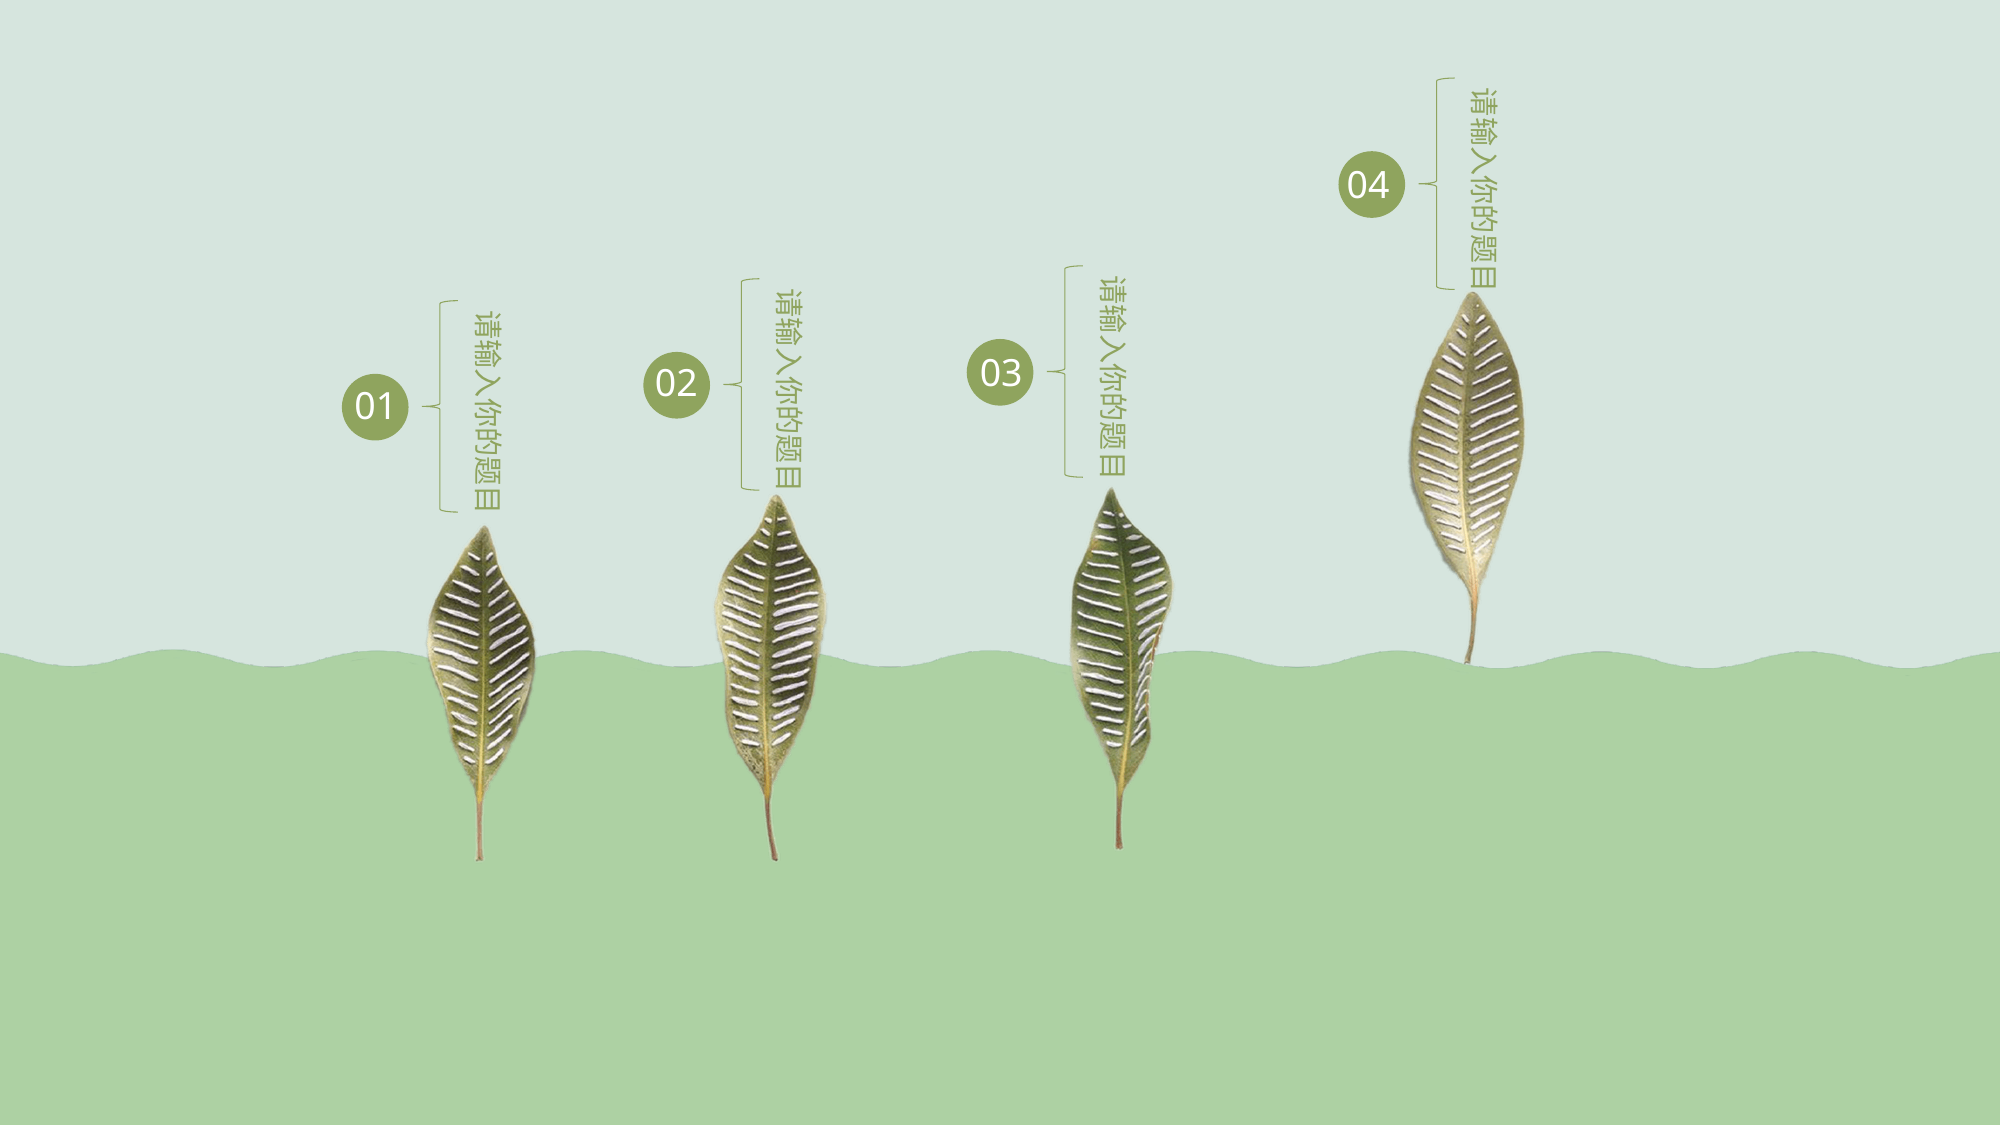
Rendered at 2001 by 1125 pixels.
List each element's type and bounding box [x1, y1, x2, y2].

text_box [338, 295, 514, 518]
text_box [639, 273, 816, 496]
text_box [1330, 73, 1511, 295]
text_box [964, 260, 1139, 483]
picture [0, 274, 2000, 1125]
